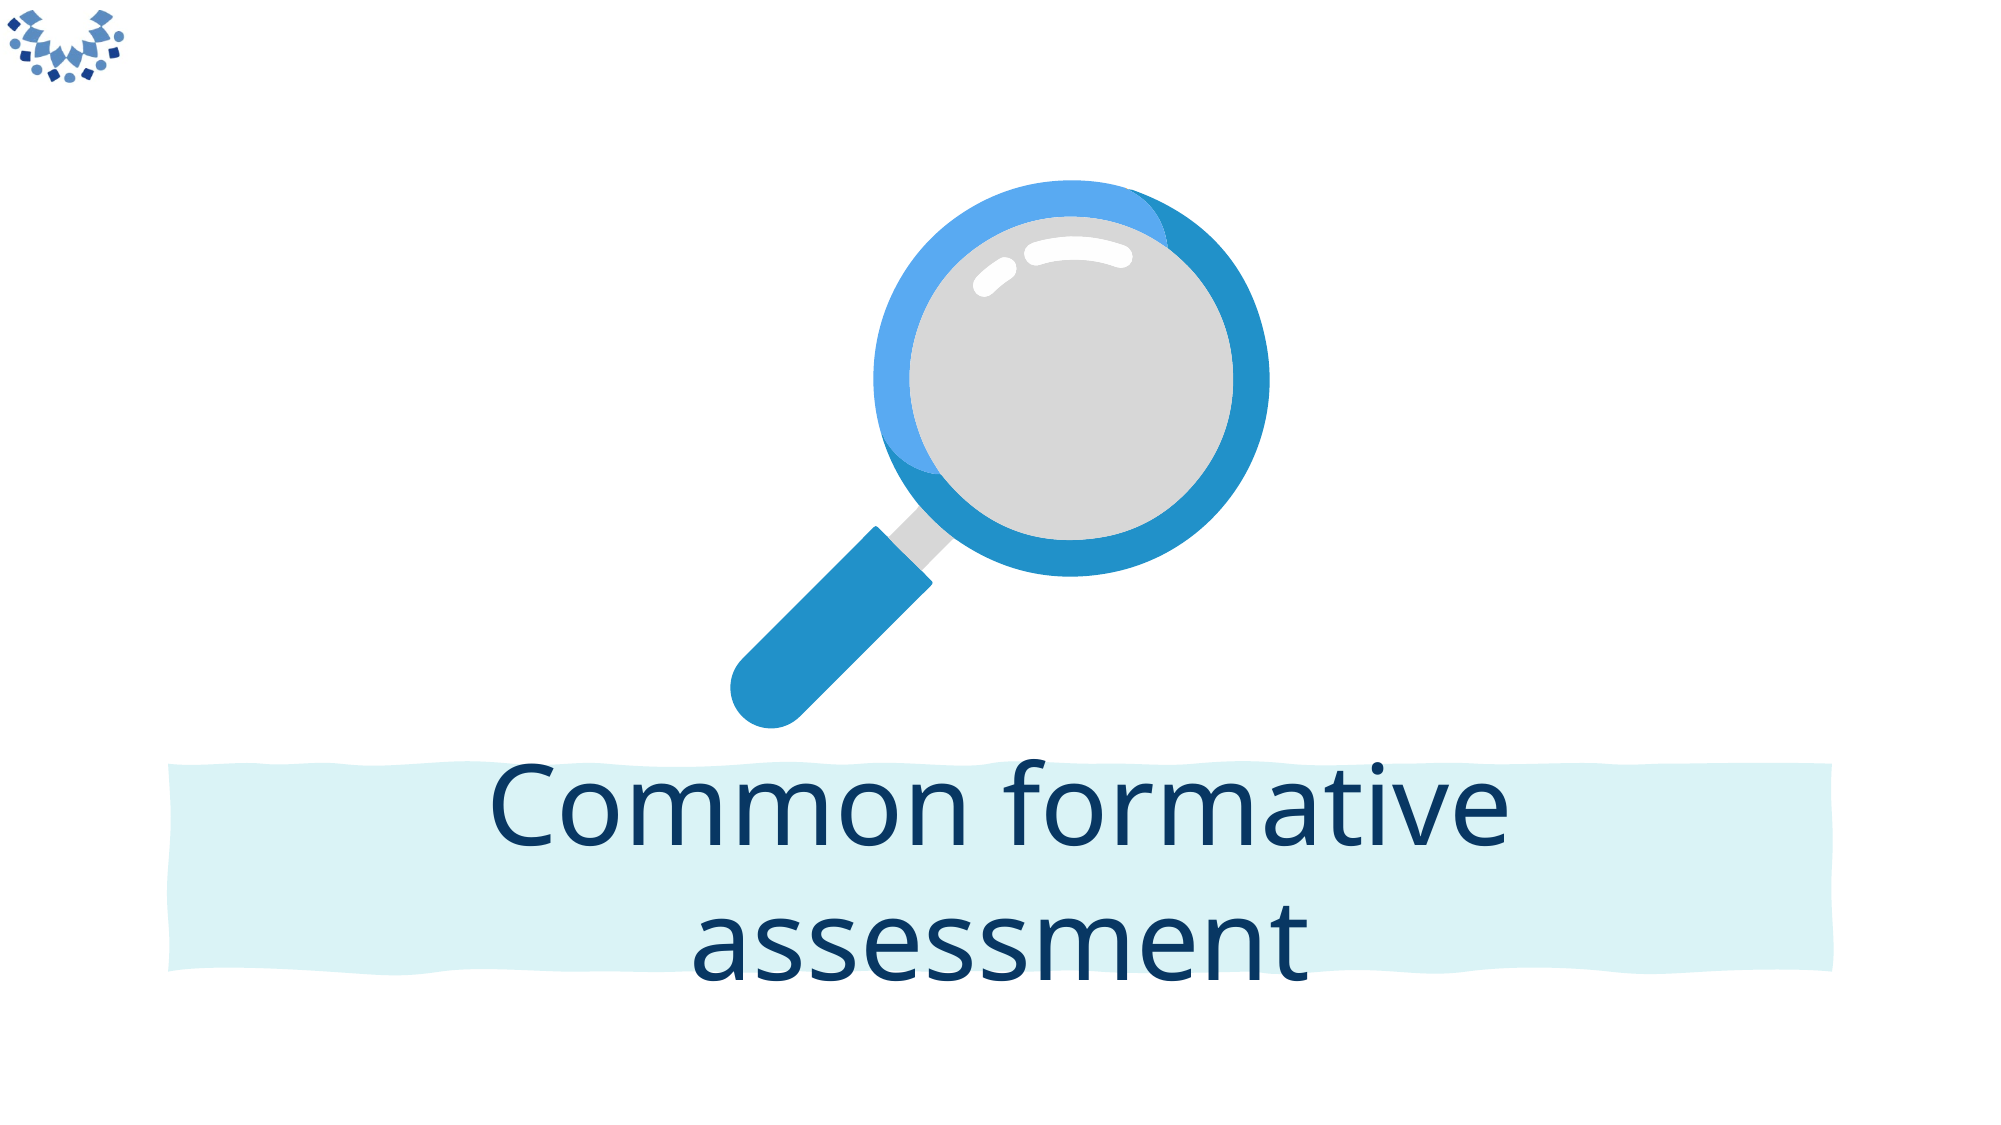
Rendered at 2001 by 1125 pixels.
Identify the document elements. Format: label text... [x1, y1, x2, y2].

text_box Common formative assessment [166, 761, 1834, 976]
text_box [730, 180, 1270, 729]
picture [0, 10, 129, 87]
